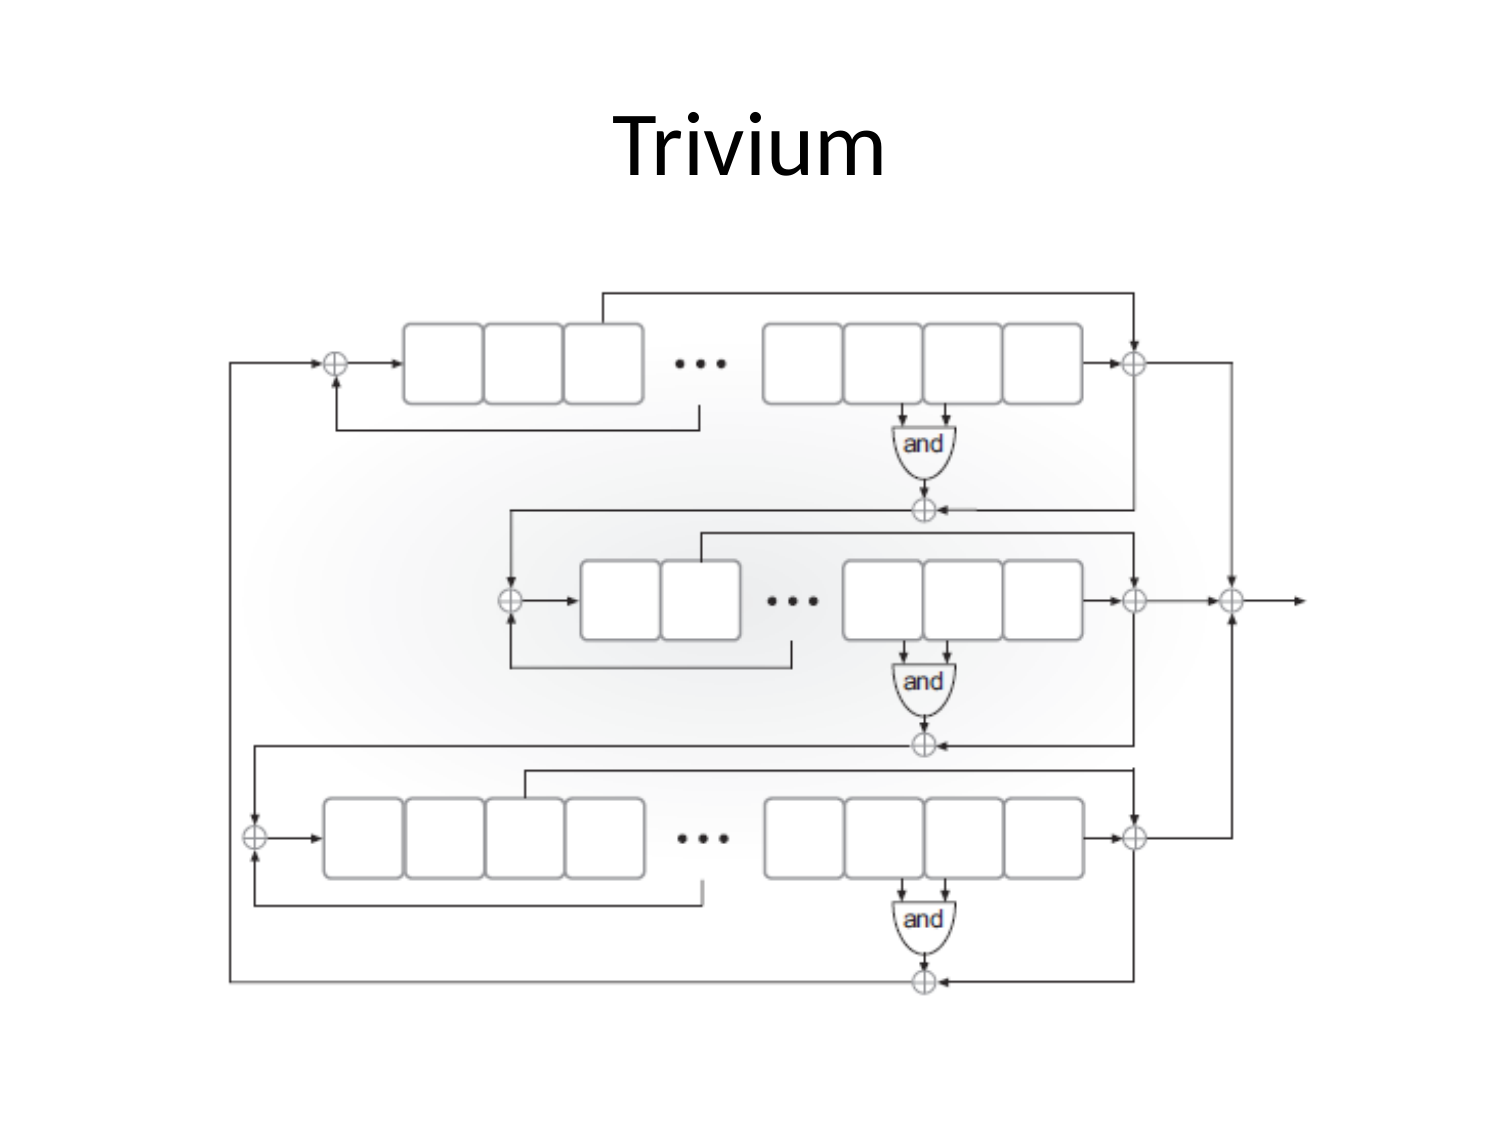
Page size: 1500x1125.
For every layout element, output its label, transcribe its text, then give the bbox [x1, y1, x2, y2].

picture [162, 262, 1336, 1012]
title Trivium [75, 45, 1425, 233]
